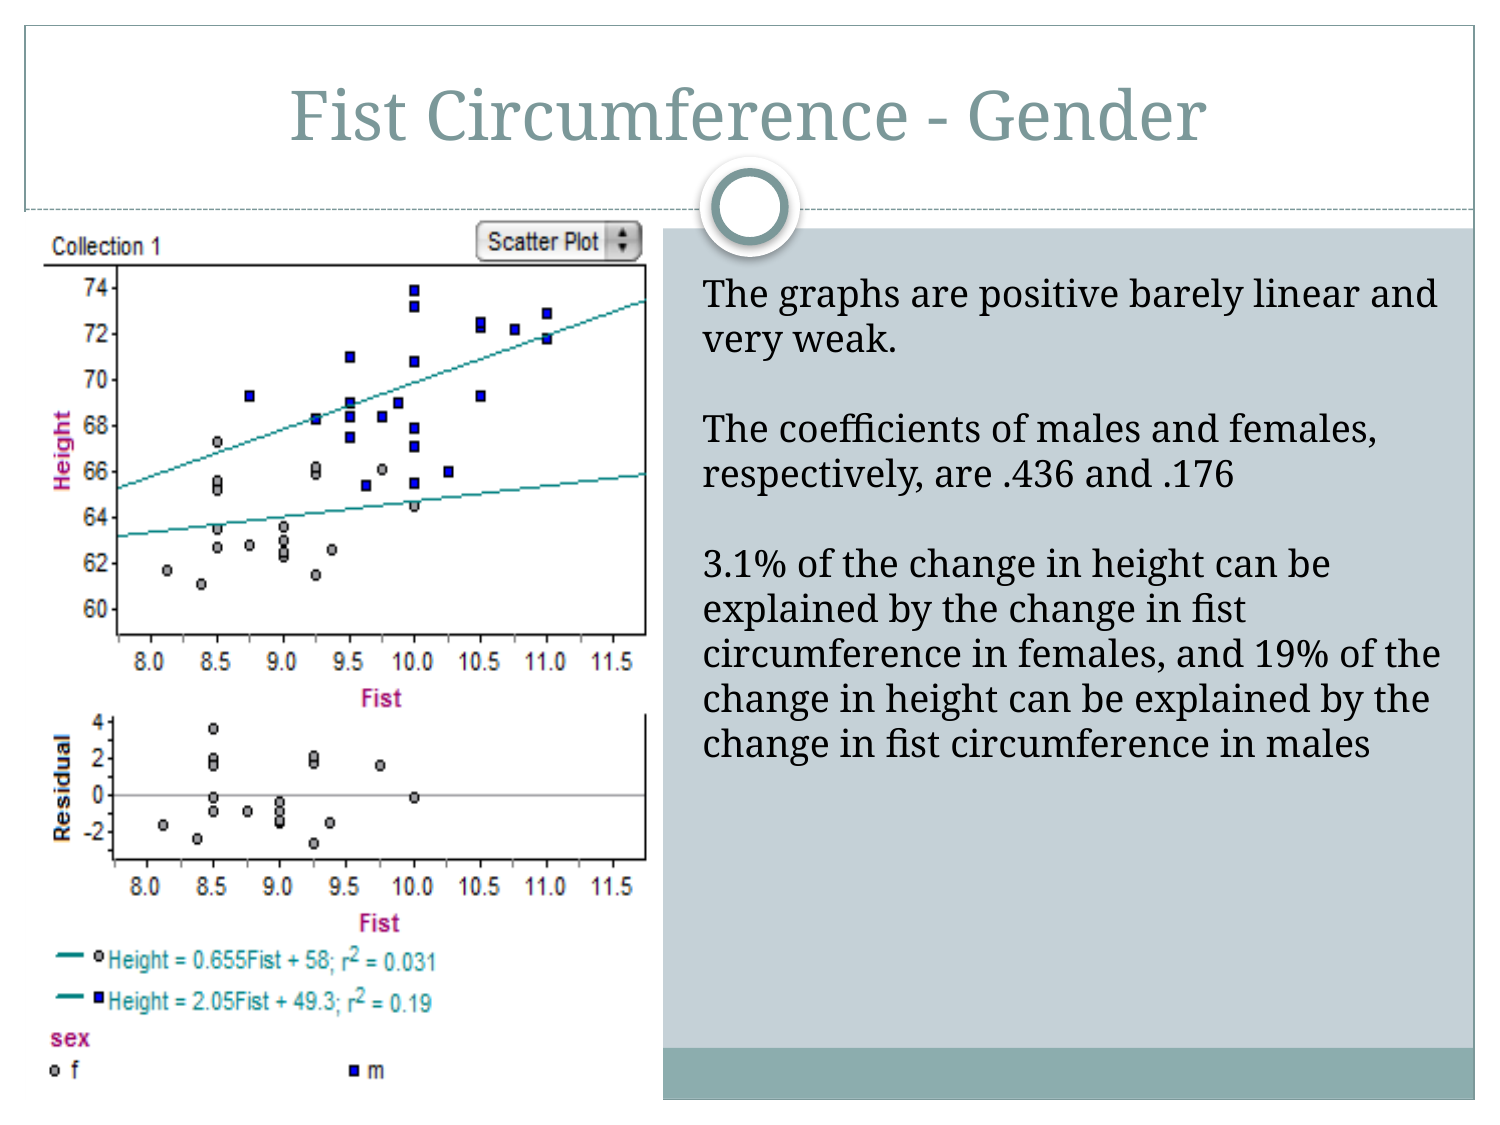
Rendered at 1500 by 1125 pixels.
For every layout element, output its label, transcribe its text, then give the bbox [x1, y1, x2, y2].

picture [24, 212, 663, 1101]
text_box The graphs are positive barely linear and very weak. The coefficients of males and females, respectively, are .436 and .176 3.1% of the change in height can be explained by the change in fist circumference in females, and 19% of the change in height can be explained by the change in fist circumference in males [687, 262, 1500, 773]
title Fist Circumference - Gender [49, 37, 1450, 162]
